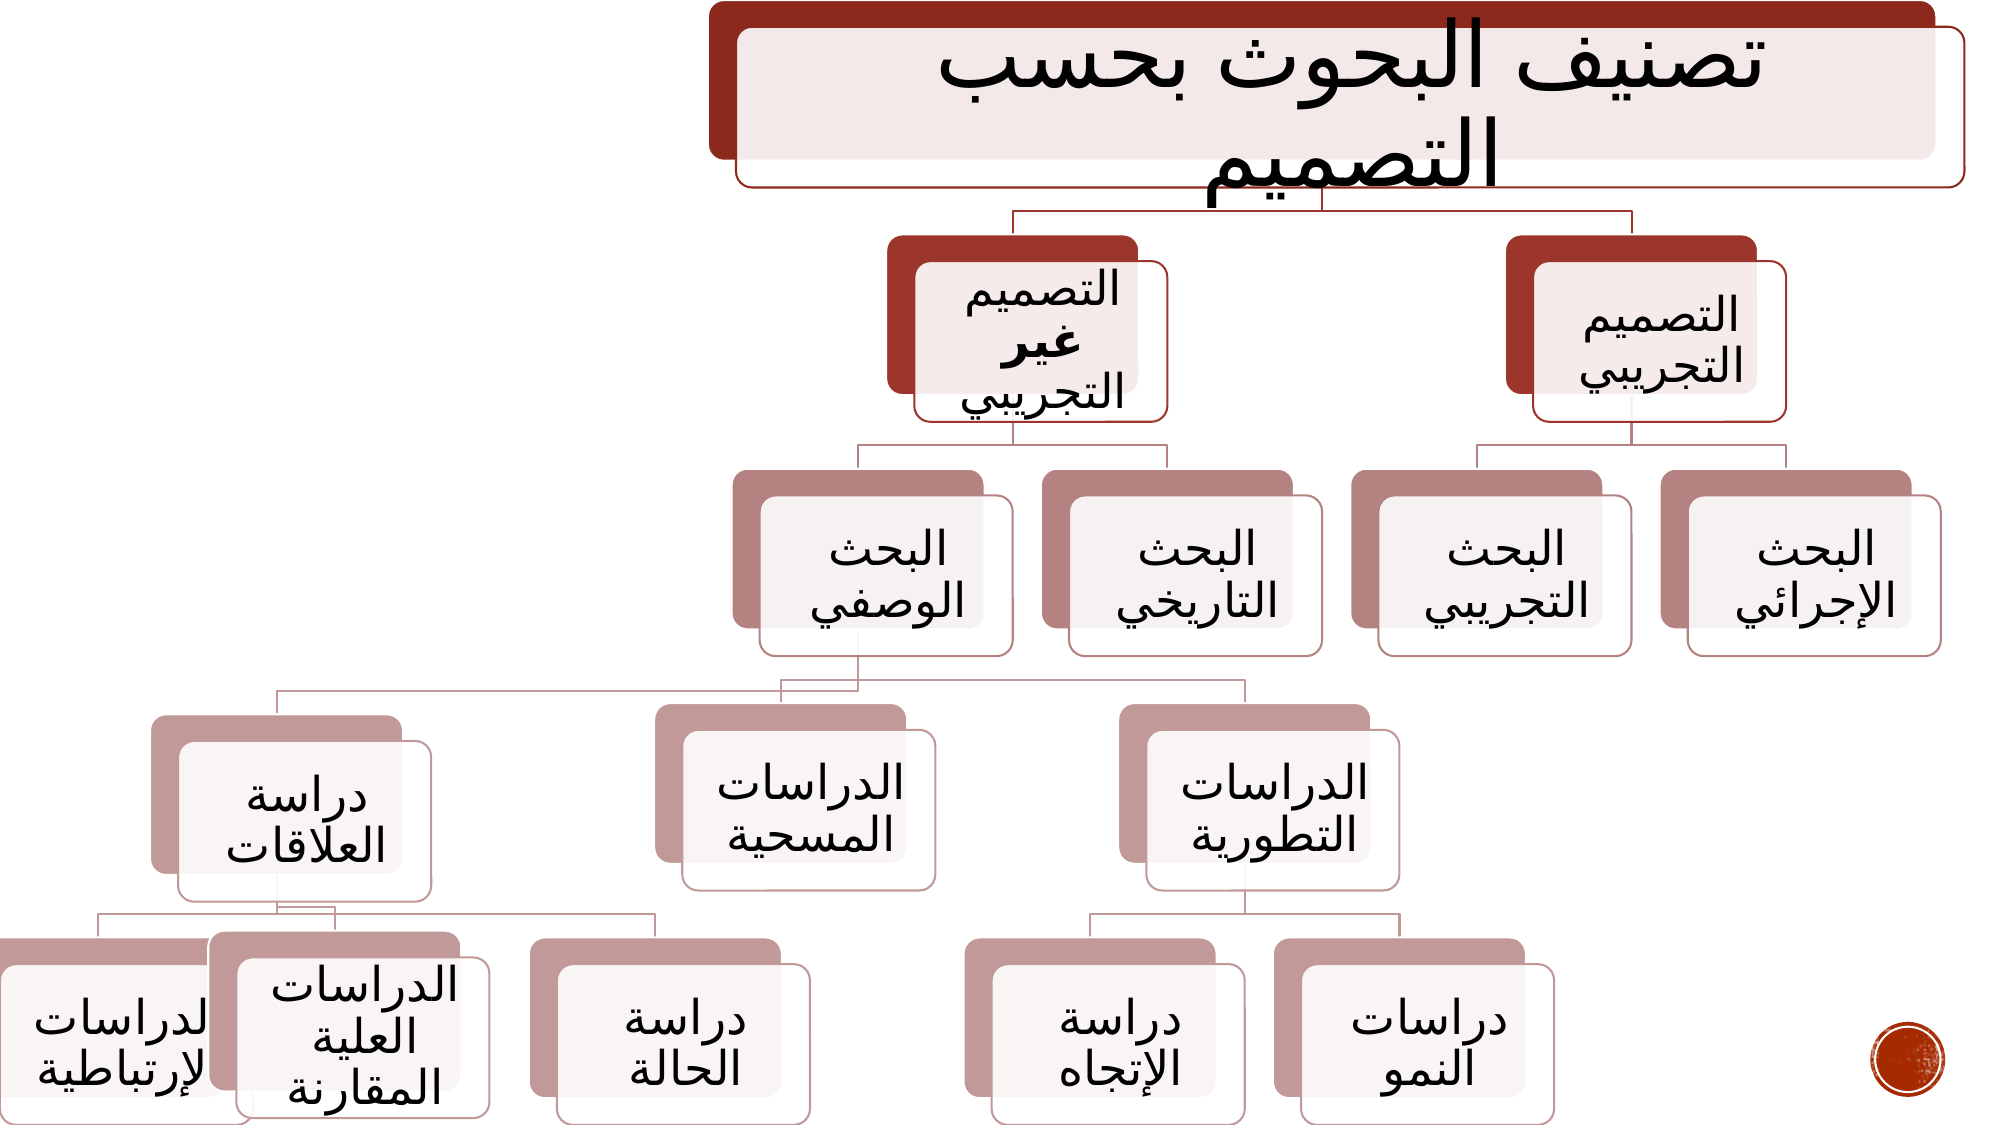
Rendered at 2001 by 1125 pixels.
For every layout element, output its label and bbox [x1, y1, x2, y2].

list [3, 3, 1996, 1123]
